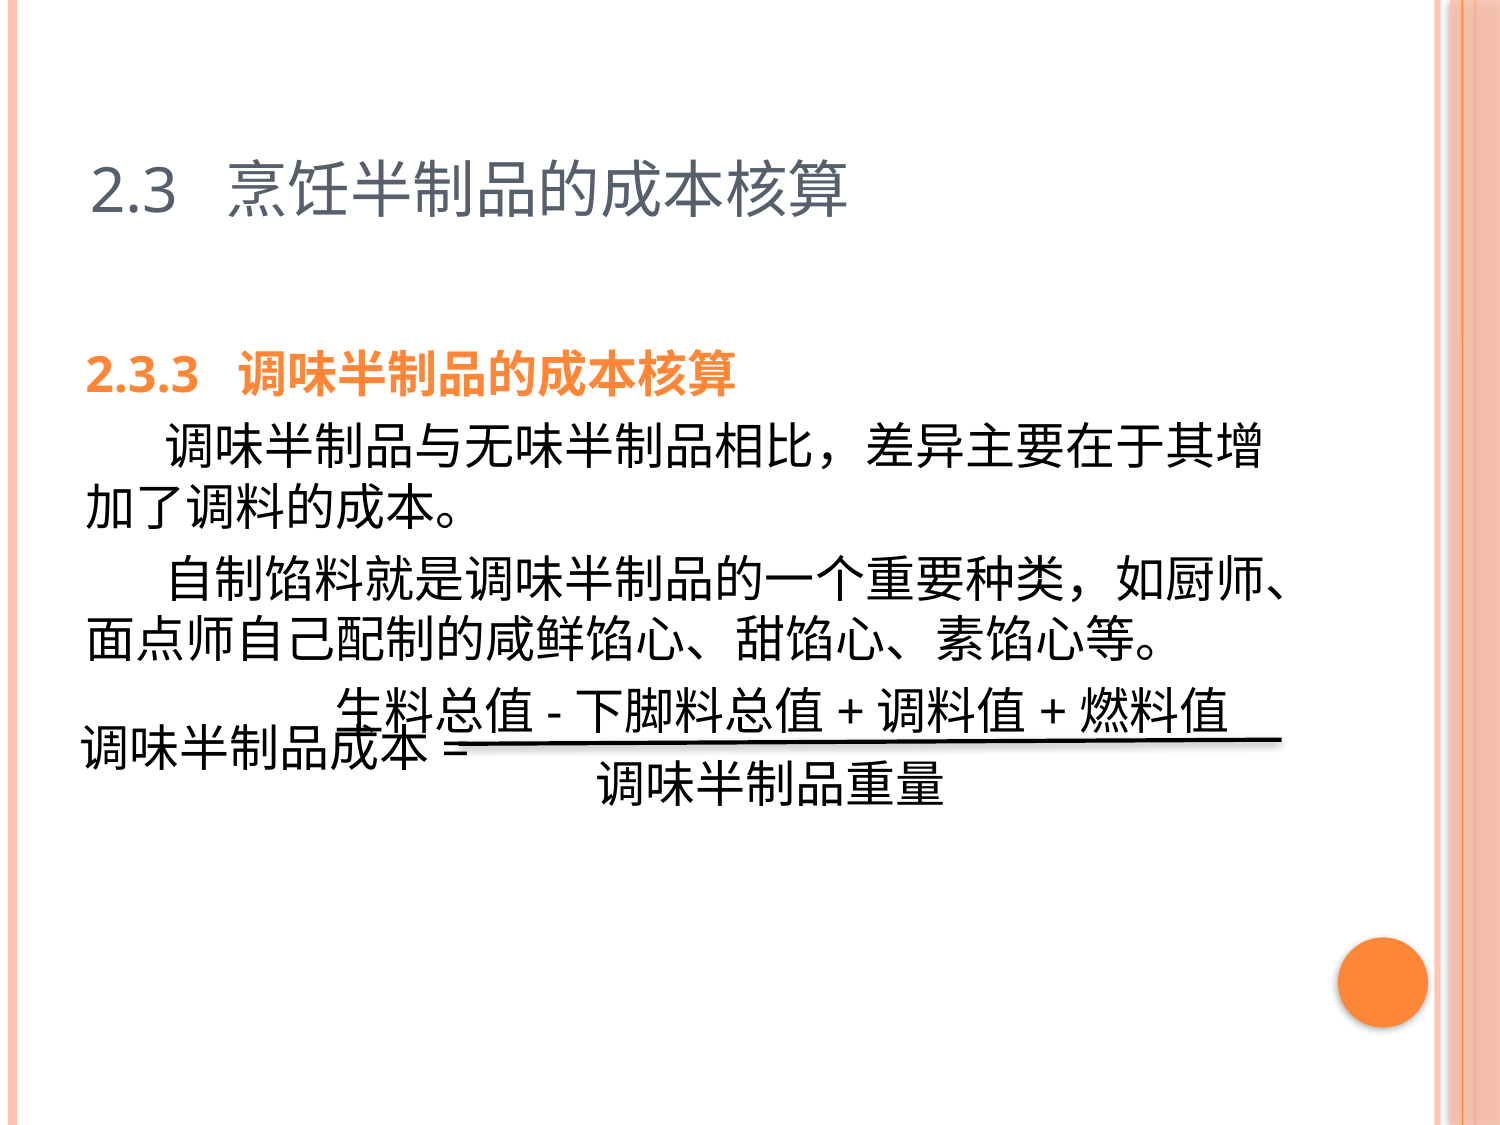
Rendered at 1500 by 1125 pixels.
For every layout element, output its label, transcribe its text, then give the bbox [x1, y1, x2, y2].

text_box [458, 739, 1283, 745]
list 2.3.3 调味半制品的成本核算 调味半制品与无味半制品相比，差异主要在于其增加了调料的成本。 自制馅料就是调味半制品的一个重要种类，如厨师、面点师自己配制的咸鲜馅心、甜馅心、素馅心等。 生料总值-下脚料总值+调料值+燃料值 调味半制品重量 [70, 262, 1324, 1063]
text_box 调味半制品成本= [64, 709, 493, 785]
title 2.3 烹饪半制品的成本核算 [75, 45, 1300, 233]
